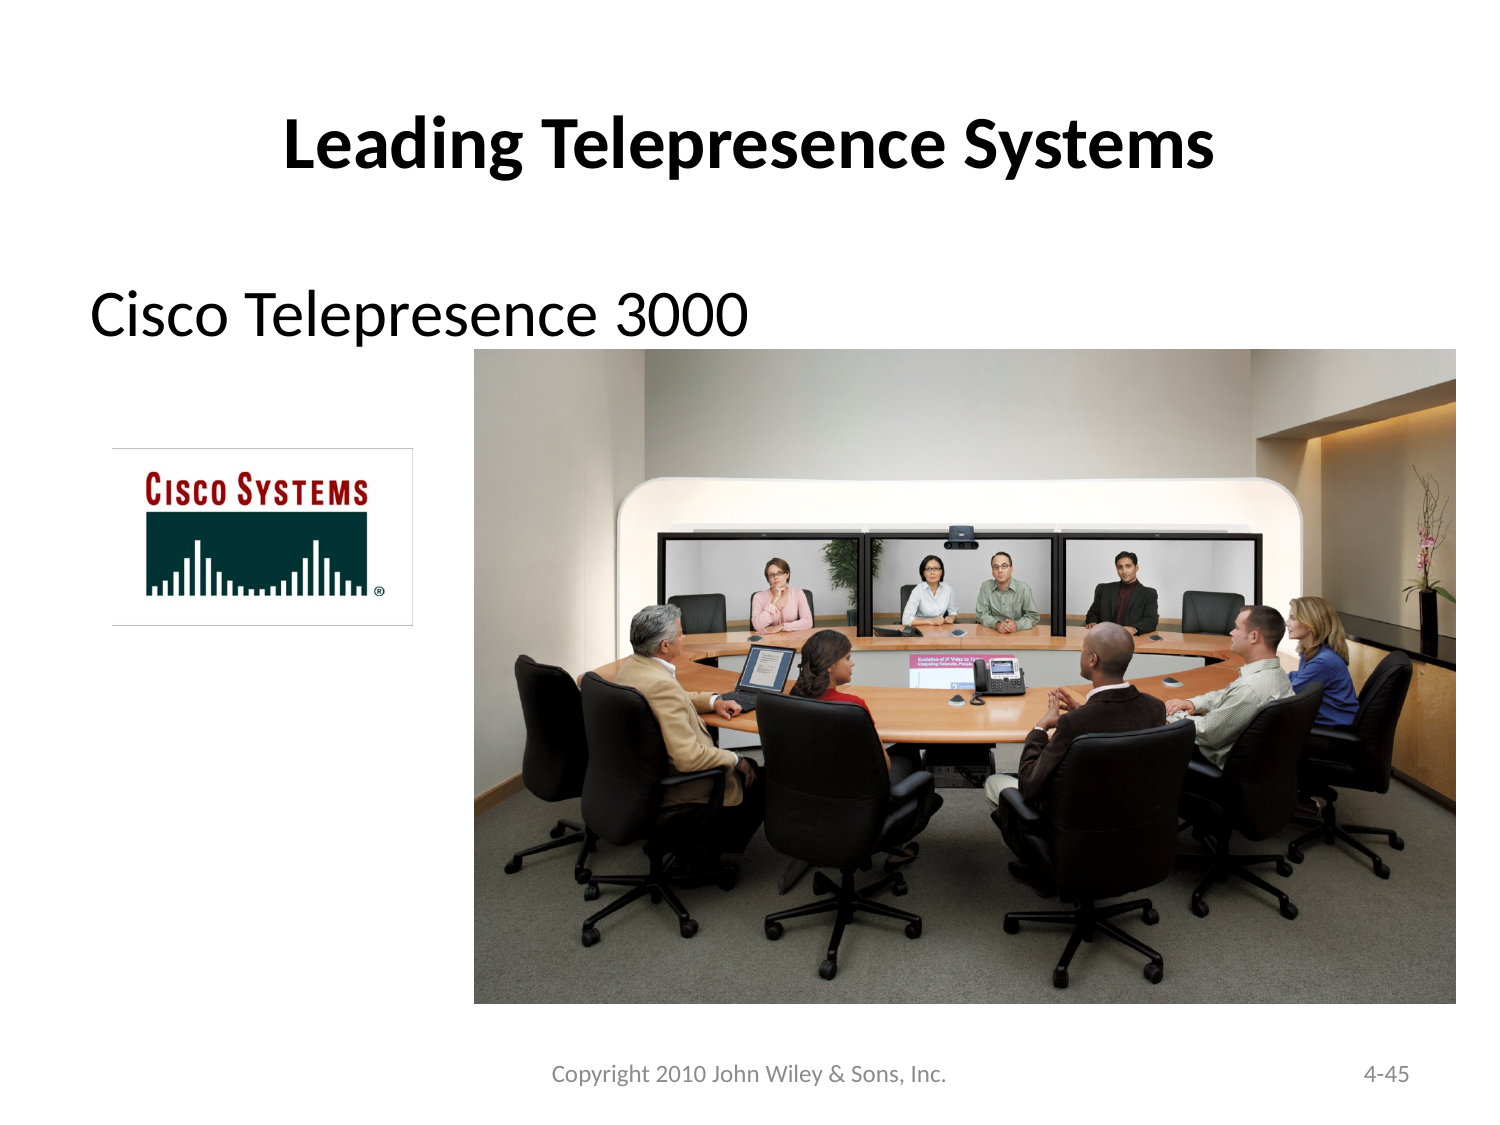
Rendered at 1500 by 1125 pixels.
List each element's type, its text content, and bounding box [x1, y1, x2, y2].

list Cisco Telepresence 3000 [75, 262, 1425, 1005]
footer Copyright 2010 John Wiley & Sons, Inc. [512, 1042, 988, 1103]
slide_number 4-45 [1074, 1042, 1425, 1103]
picture [474, 349, 1456, 1005]
title Leading Telepresence Systems [75, 45, 1425, 233]
picture [112, 447, 413, 627]
